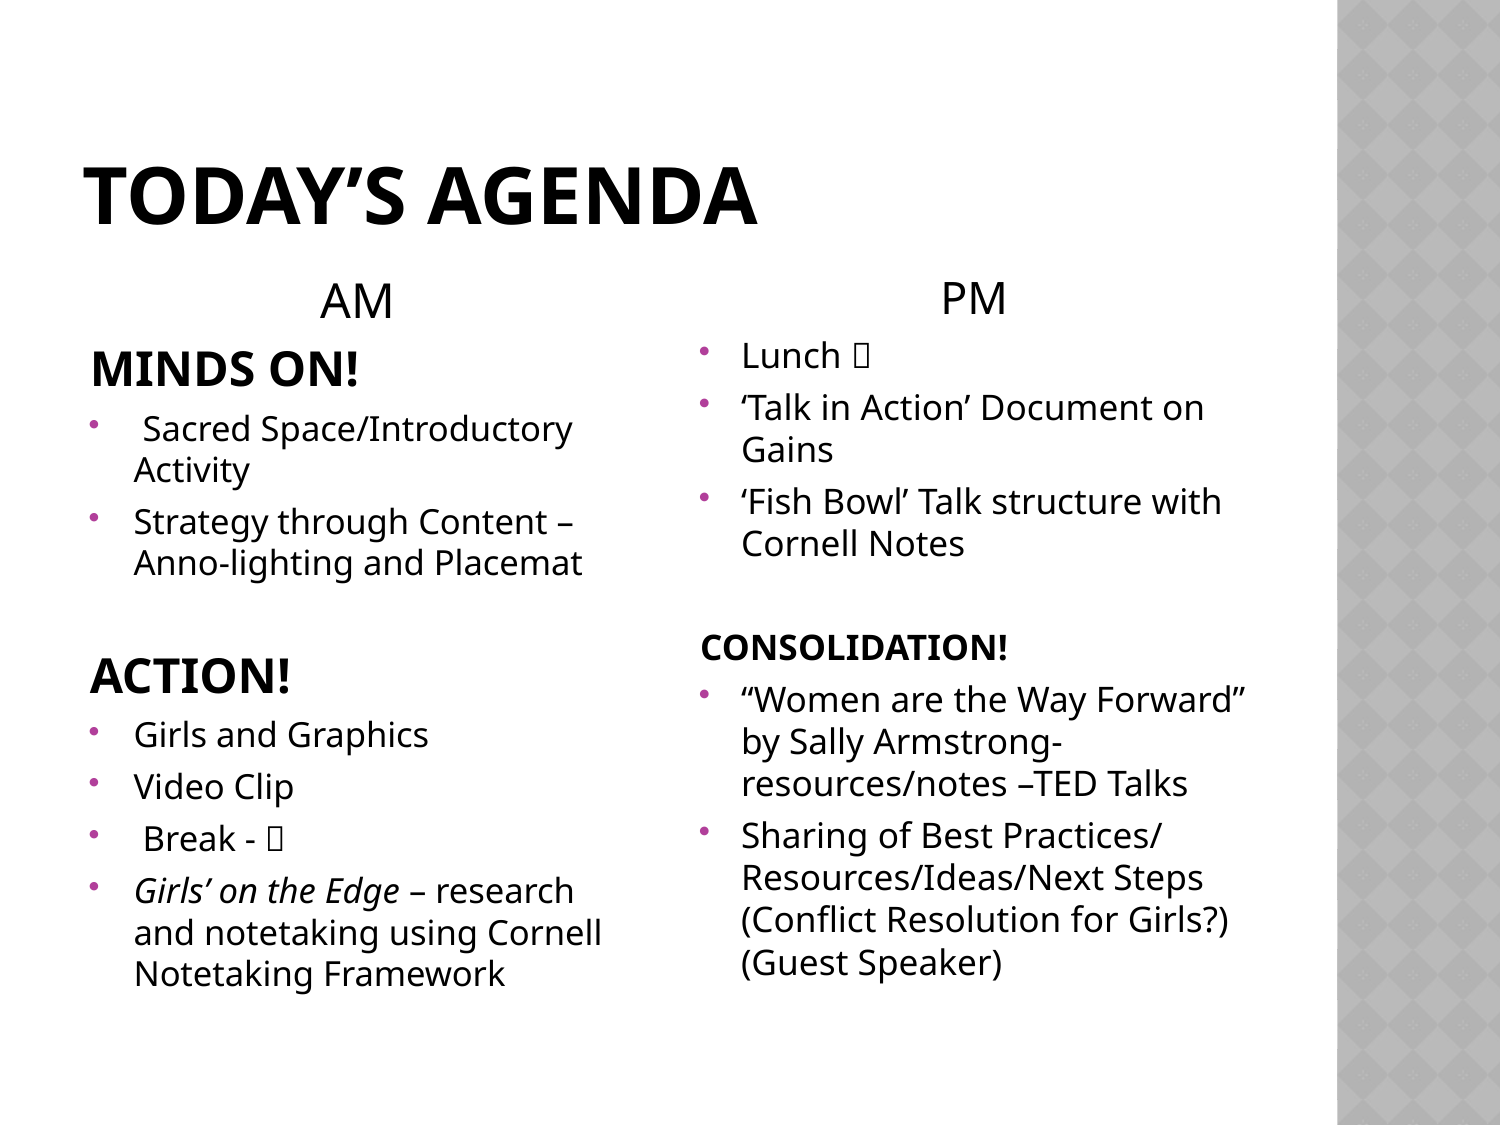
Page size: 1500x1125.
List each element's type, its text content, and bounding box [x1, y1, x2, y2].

list AM MINDS ON! Sacred Space/Introductory Activity Strategy through Content – Anno-lighting and Placemat ACTION! Girls and Graphics Video Clip Break -  Girls’ on the Edge – research and notetaking using Cornell Notetaking Framework [75, 262, 653, 1005]
title Today’s Agenda [75, 52, 1263, 240]
list PM Lunch  ‘Talk in Action’ Document on Gains ‘Fish Bowl’ Talk structure with Cornell Notes CONSOLIDATION! “Women are the Way Forward” by Sally Armstrong- resources/notes –TED Talks Sharing of Best Practices/ Resources/Ideas/Next Steps (Conflict Resolution for Girls?) (Guest Speaker) [685, 262, 1263, 1005]
